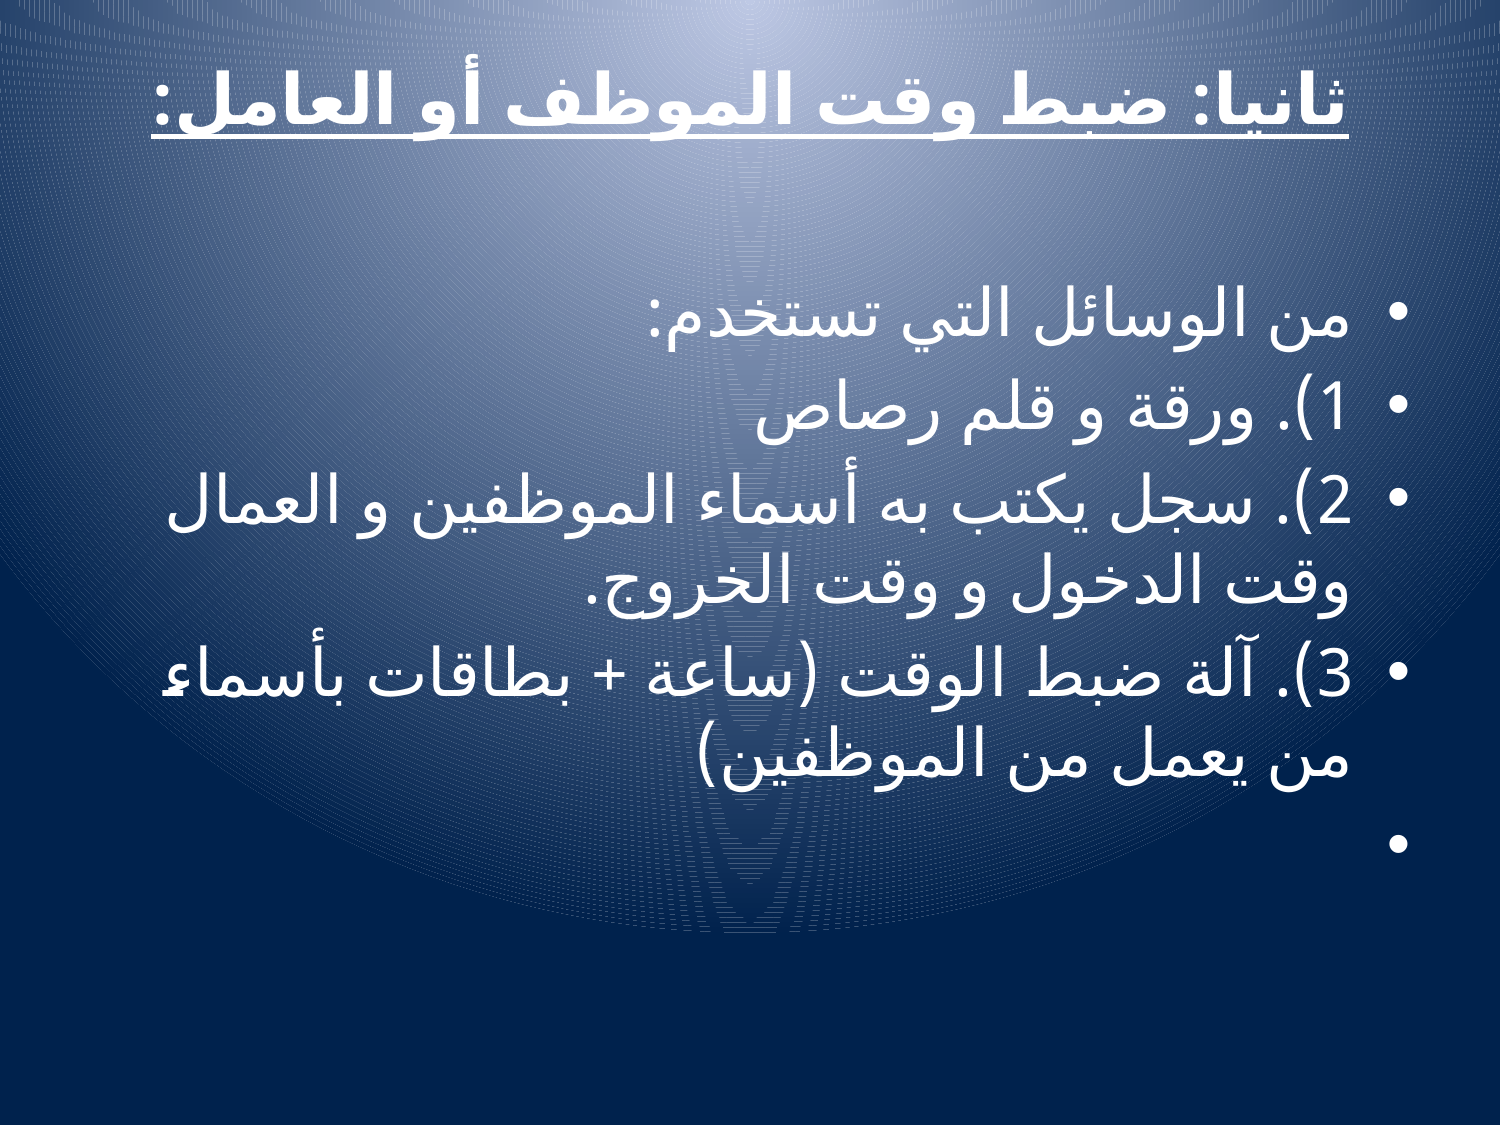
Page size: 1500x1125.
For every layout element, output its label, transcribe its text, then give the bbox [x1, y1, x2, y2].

title ثانيا: ضبط وقت الموظف أو العامل: [75, 45, 1425, 233]
list من الوسائل التي تستخدم: 1). ورقة و قلم رصاص 2). سجل يكتب به أسماء الموظفين و العمال وقت الدخول و وقت الخروج. 3). آلة ضبط الوقت (ساعة + بطاقات بأسماء من يعمل من الموظفين) [75, 262, 1425, 1005]
